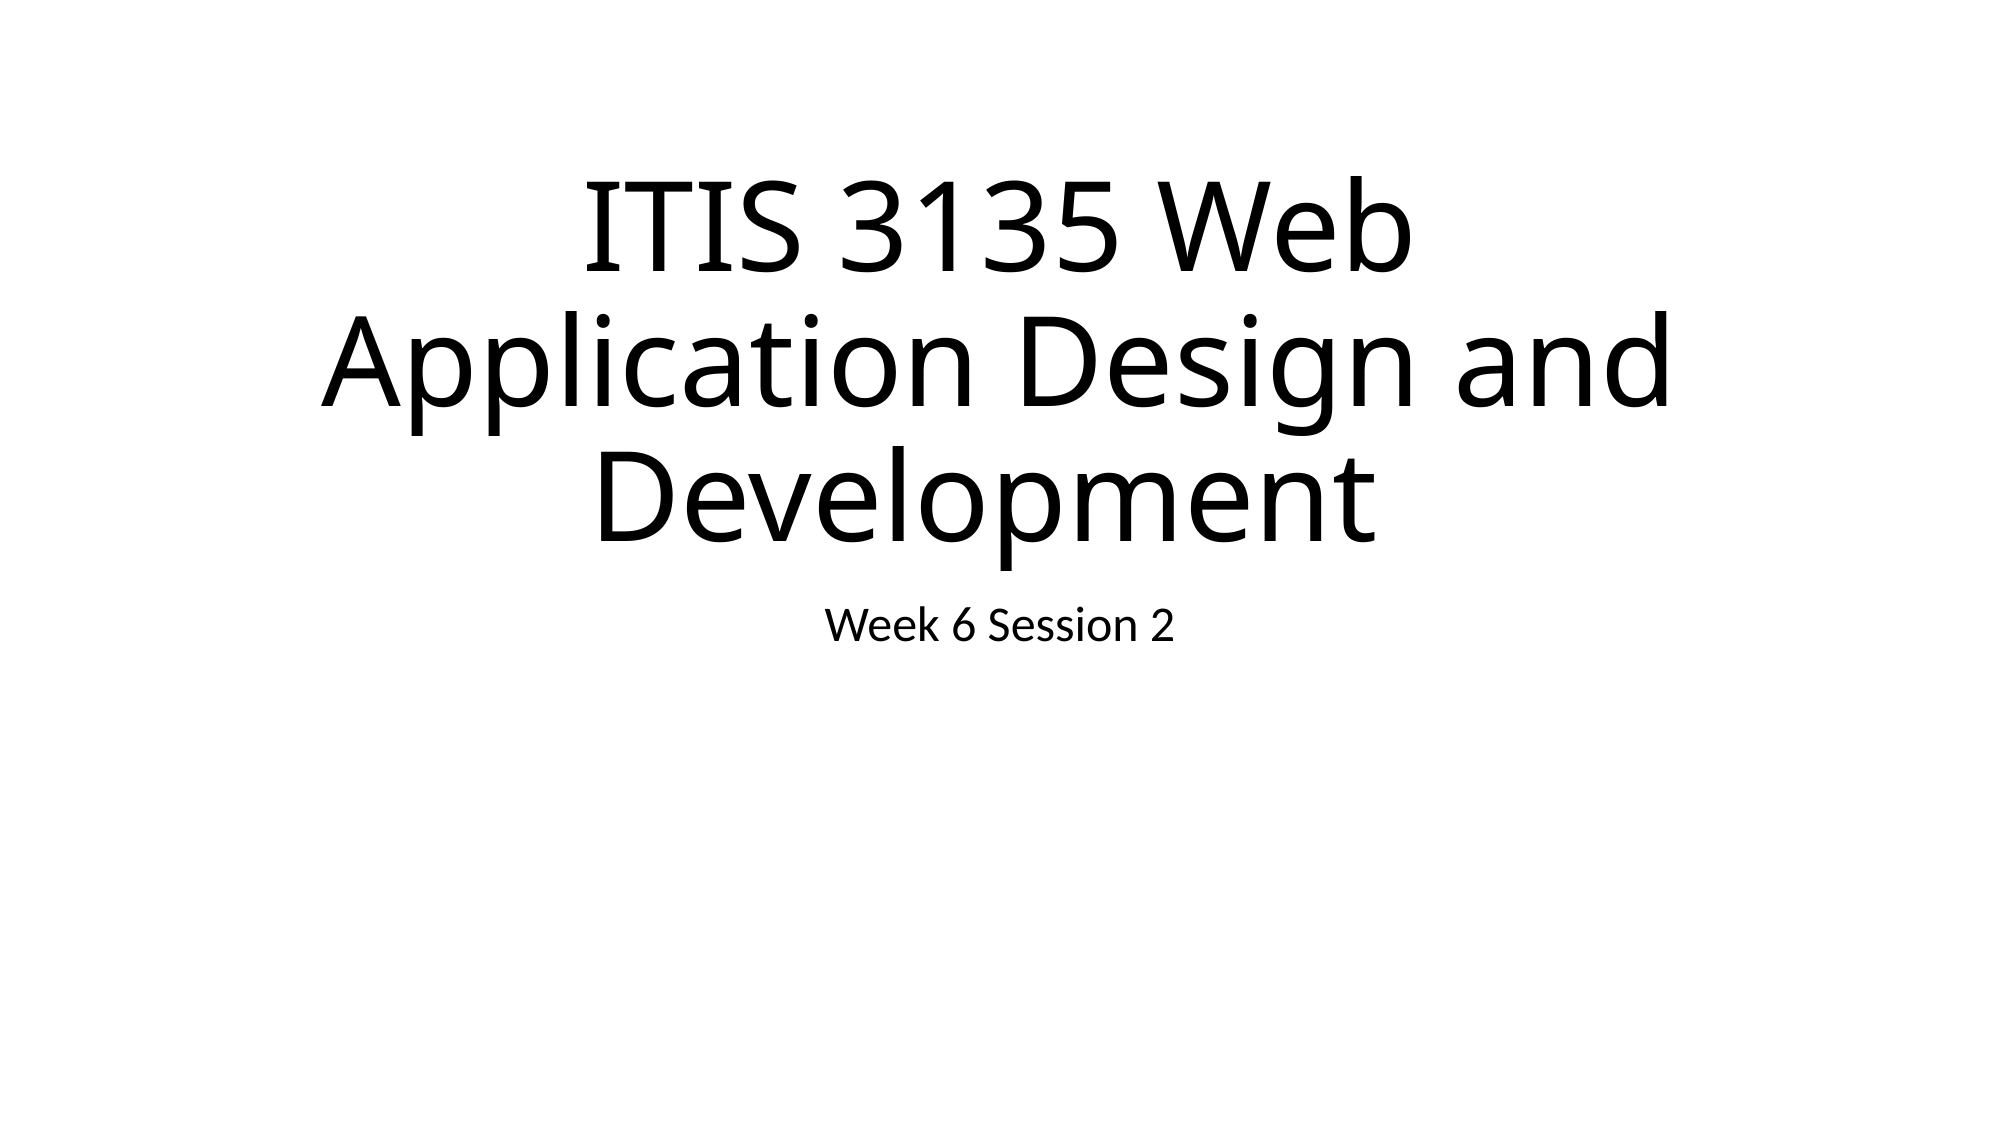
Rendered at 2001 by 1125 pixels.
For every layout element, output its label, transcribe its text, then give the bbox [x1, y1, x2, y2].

subtitle Week 6 Session 2 [249, 590, 1751, 863]
title ITIS 3135 Web Application Design and Development [249, 183, 1751, 577]
